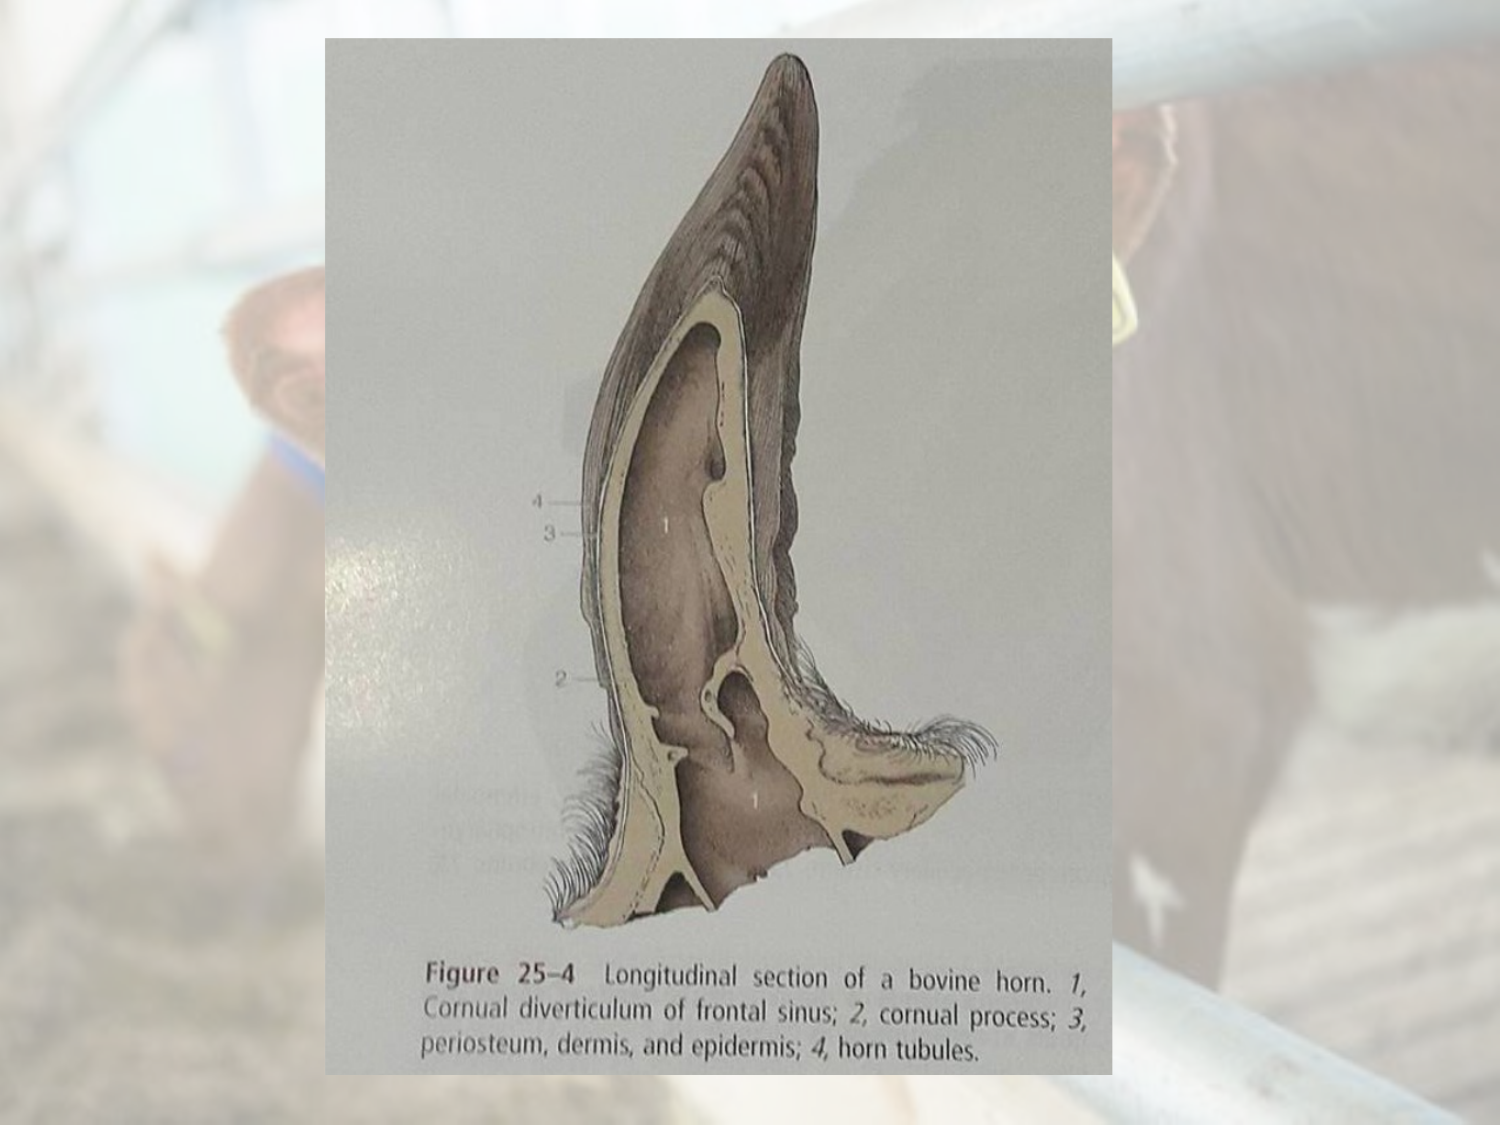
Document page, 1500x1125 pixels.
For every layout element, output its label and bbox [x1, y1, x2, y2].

picture [199, 39, 1238, 1075]
